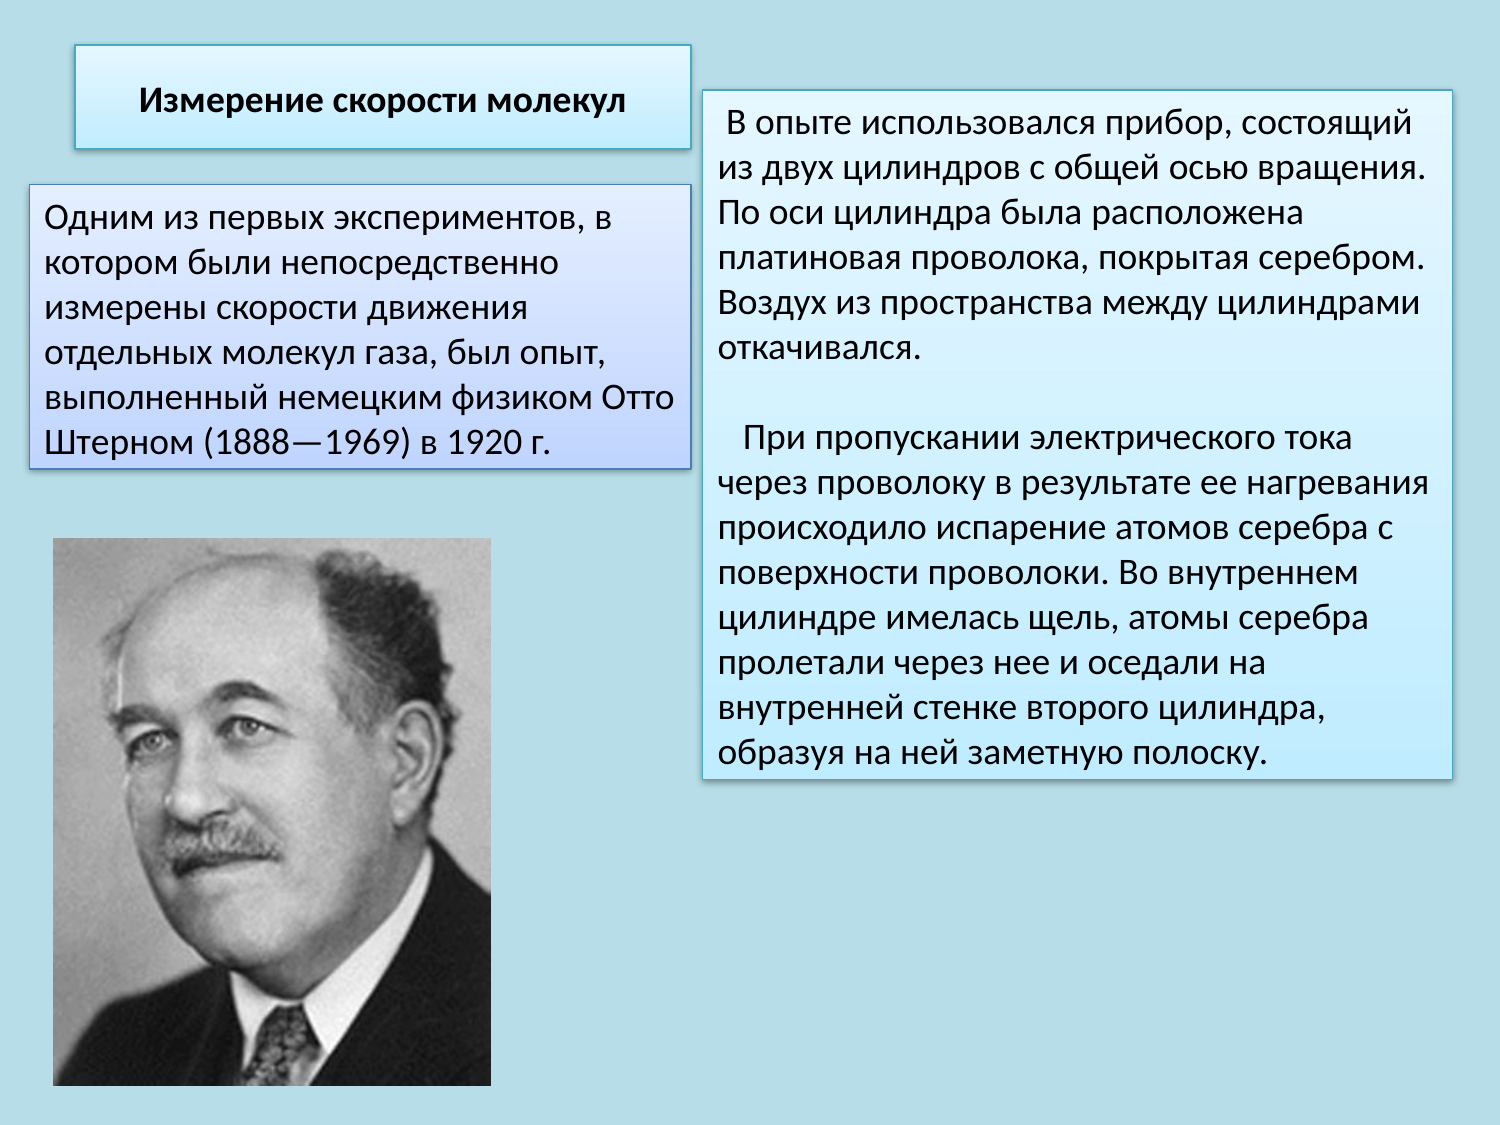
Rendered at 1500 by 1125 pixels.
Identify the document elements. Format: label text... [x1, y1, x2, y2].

picture [52, 538, 491, 1086]
text_box Одним из первых экспериментов, в котором были непосредственно измерены скорости движения отдельных молекул газа, был опыт, выполненный немецким физиком Отто Штерном (1888—1969) в 1920 г. [29, 184, 692, 470]
title Измерение скорости молекул [74, 44, 692, 150]
text_box В опыте использовался прибор, состоящий из двух цилиндров с общей осью вращения. По оси цилиндра была расположена платиновая проволока, покрытая серебром. Воздух из пространства между цилиндрами откачивался. При пропускании электрического тока через проволоку в результате ее нагревания происходило испарение атомов серебра с поверхности проволоки. Во внутреннем цилиндре имелась щель, атомы серебра пролетали через нее и оседали на внутренней стенке второго цилиндра, образуя на ней заметную полоску. [702, 89, 1453, 780]
